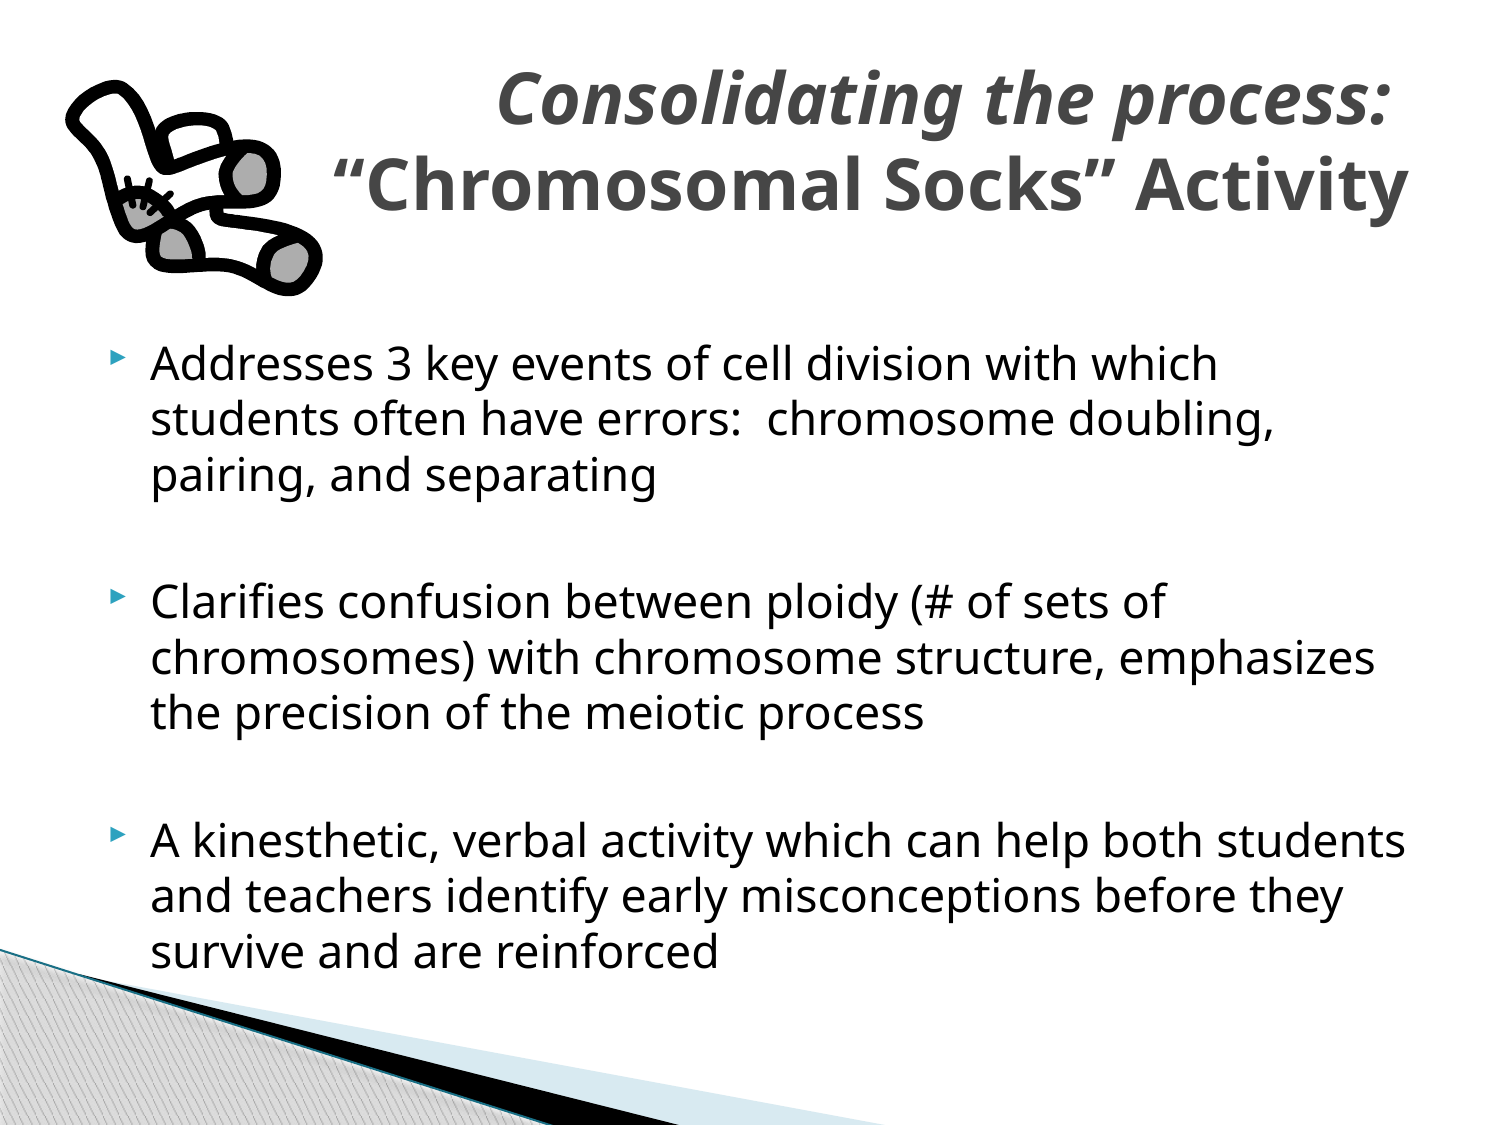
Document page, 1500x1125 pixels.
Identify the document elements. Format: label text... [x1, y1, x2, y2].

list Addresses 3 key events of cell division with which students often have errors: chromosome doubling, pairing, and separating Clarifies confusion between ploidy (# of sets of chromosomes) with chromosome structure, emphasizes the precision of the meiotic process A kinesthetic, verbal activity which can help both students and teachers identify early misconceptions before they survive and are reinforced [75, 326, 1425, 986]
title Consolidating the process: “Chromosomal Socks” Activity [75, 45, 1425, 233]
picture [64, 77, 325, 308]
